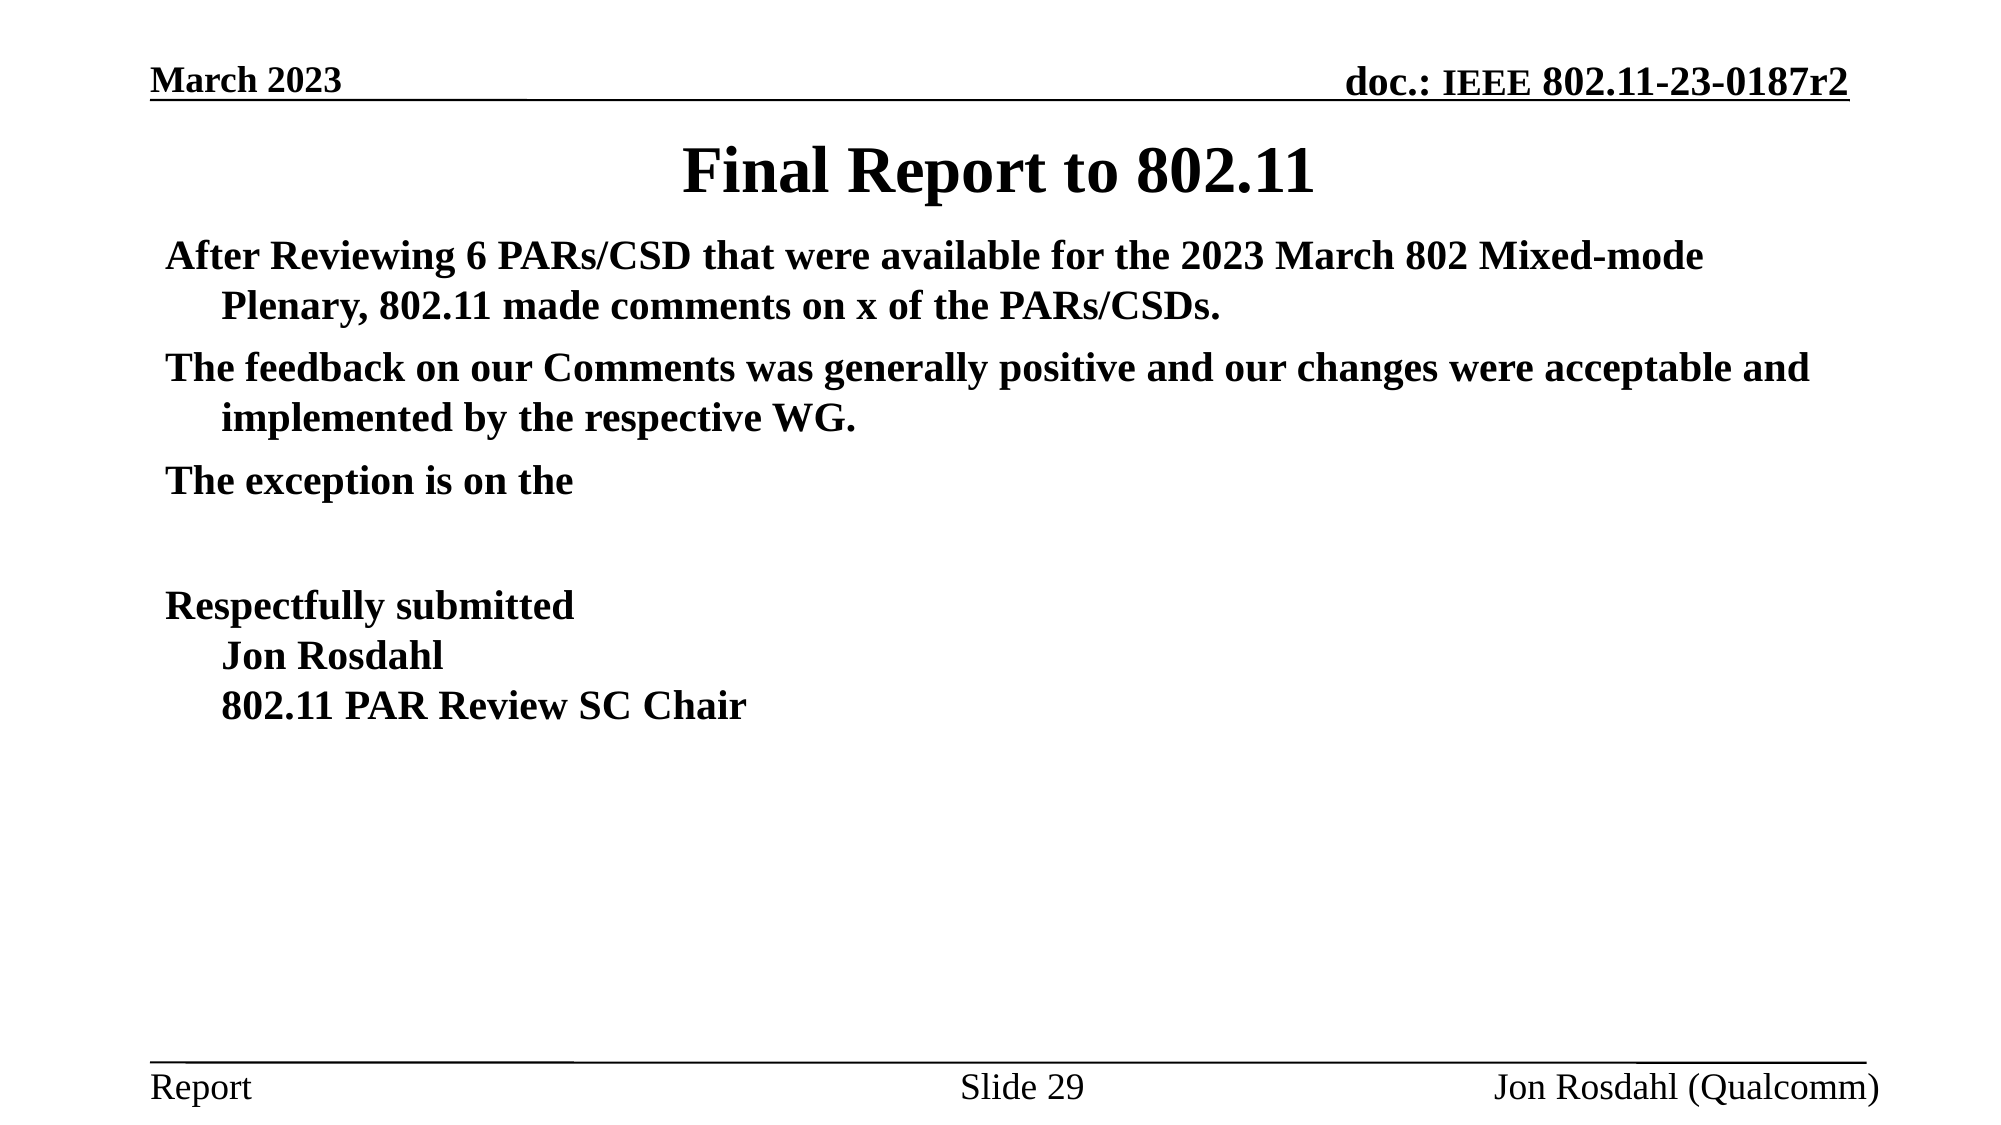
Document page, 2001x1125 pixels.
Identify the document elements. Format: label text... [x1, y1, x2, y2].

footer Jon Rosdahl (Qualcomm) [1436, 1061, 1881, 1108]
slide_number Slide 29 [950, 1061, 1095, 1125]
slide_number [149, 49, 431, 100]
list After Reviewing 6 PARs/CSD that were available for the 2023 March 802 Mixed-mode Plenary, 802.11 made comments on x of the PARs/CSDs. The feedback on our Comments was generally positive and our changes were acceptable and implemented by the respective WG. The exception is on the Respectfully submitted Jon Rosdahl 802.11 PAR Review SC Chair [149, 219, 1850, 1000]
title Final Report to 802.11 [149, 112, 1850, 219]
